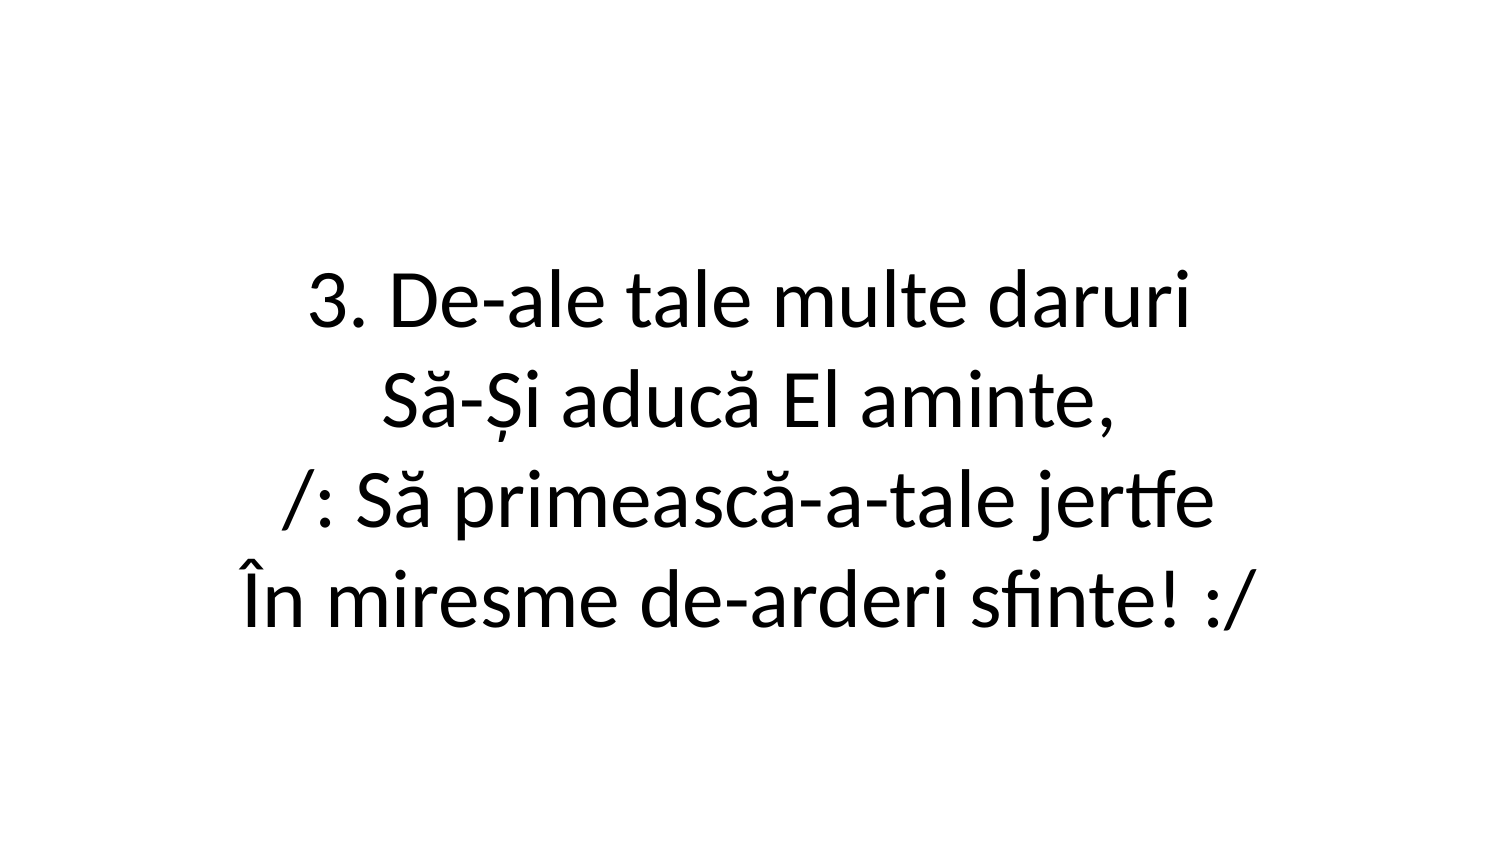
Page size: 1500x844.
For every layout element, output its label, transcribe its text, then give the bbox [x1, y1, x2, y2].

text_box 3. De-ale tale multe daruri Să-Și aducă El aminte, /: Să primească-a-tale jertfe În miresme de-arderi sfinte! :/ [227, 192, 1273, 652]
